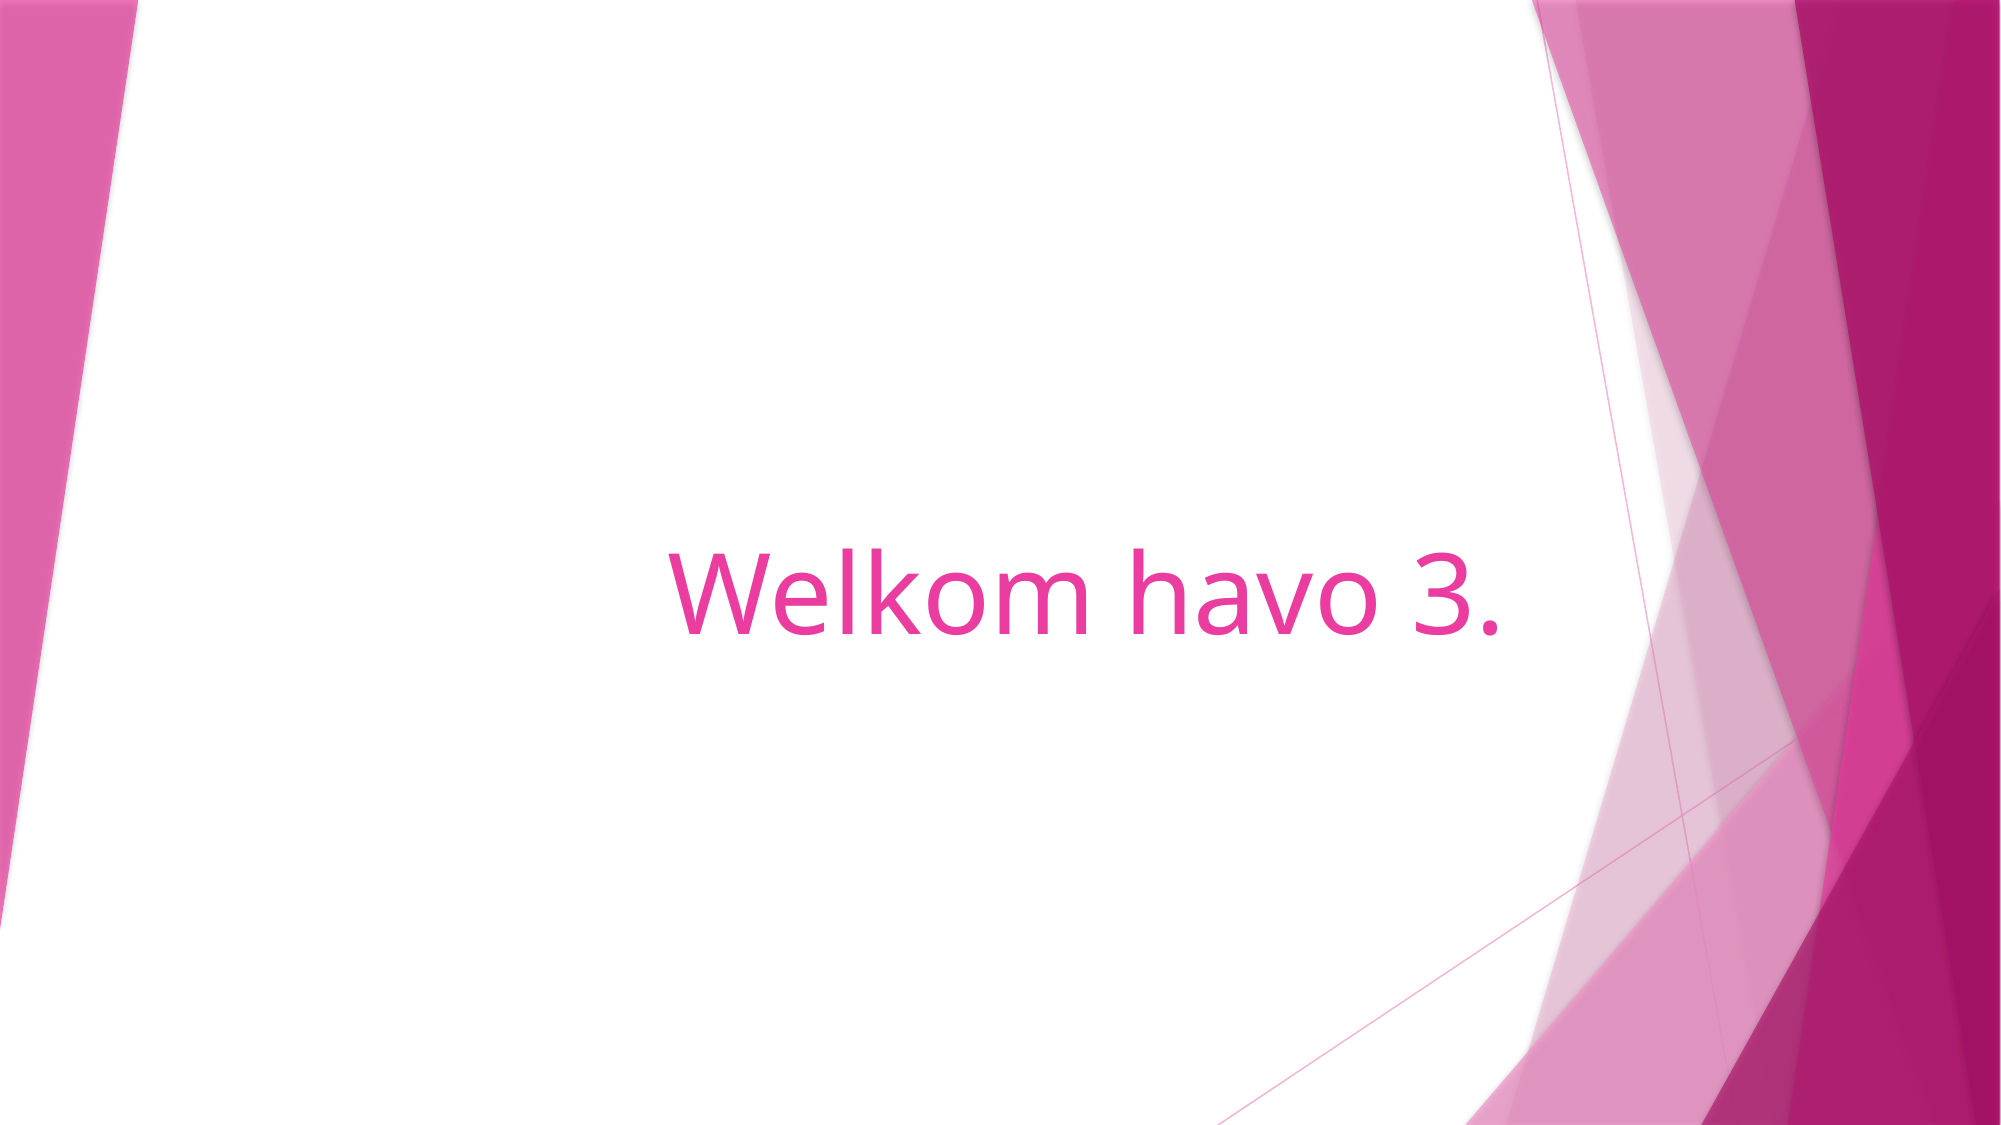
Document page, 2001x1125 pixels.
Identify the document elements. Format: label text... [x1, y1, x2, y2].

title Welkom havo 3. [247, 394, 1522, 665]
